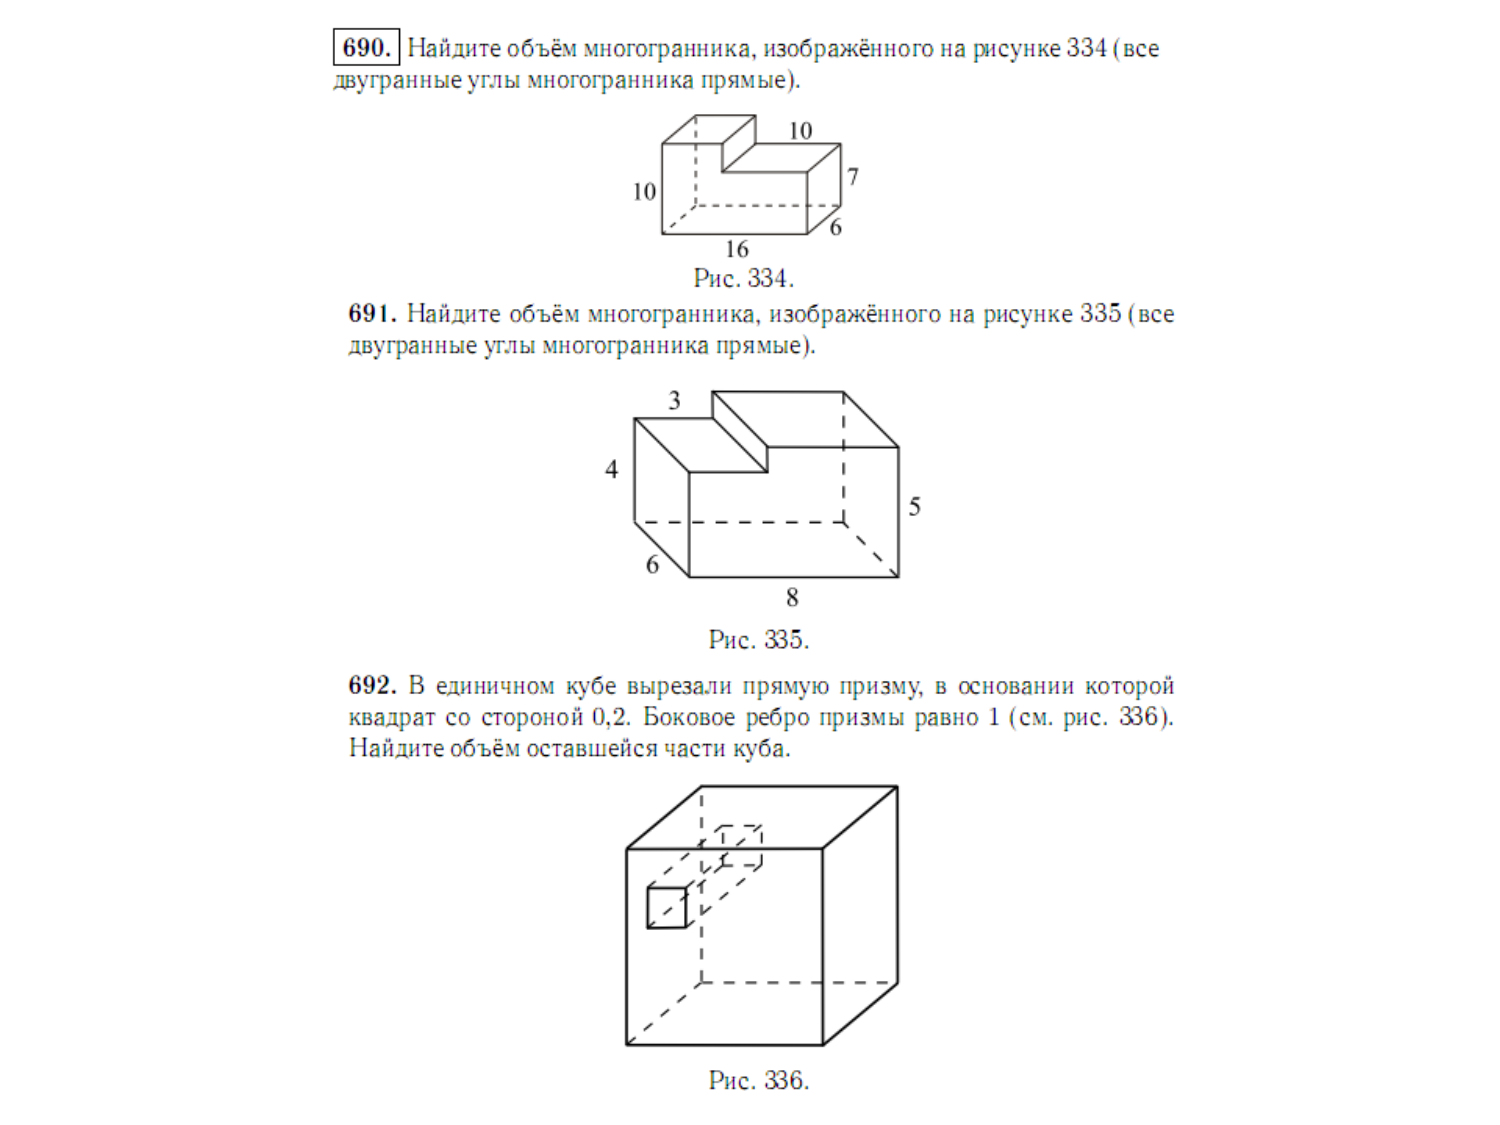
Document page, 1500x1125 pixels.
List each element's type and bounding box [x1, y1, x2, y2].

picture [324, 18, 1186, 1106]
